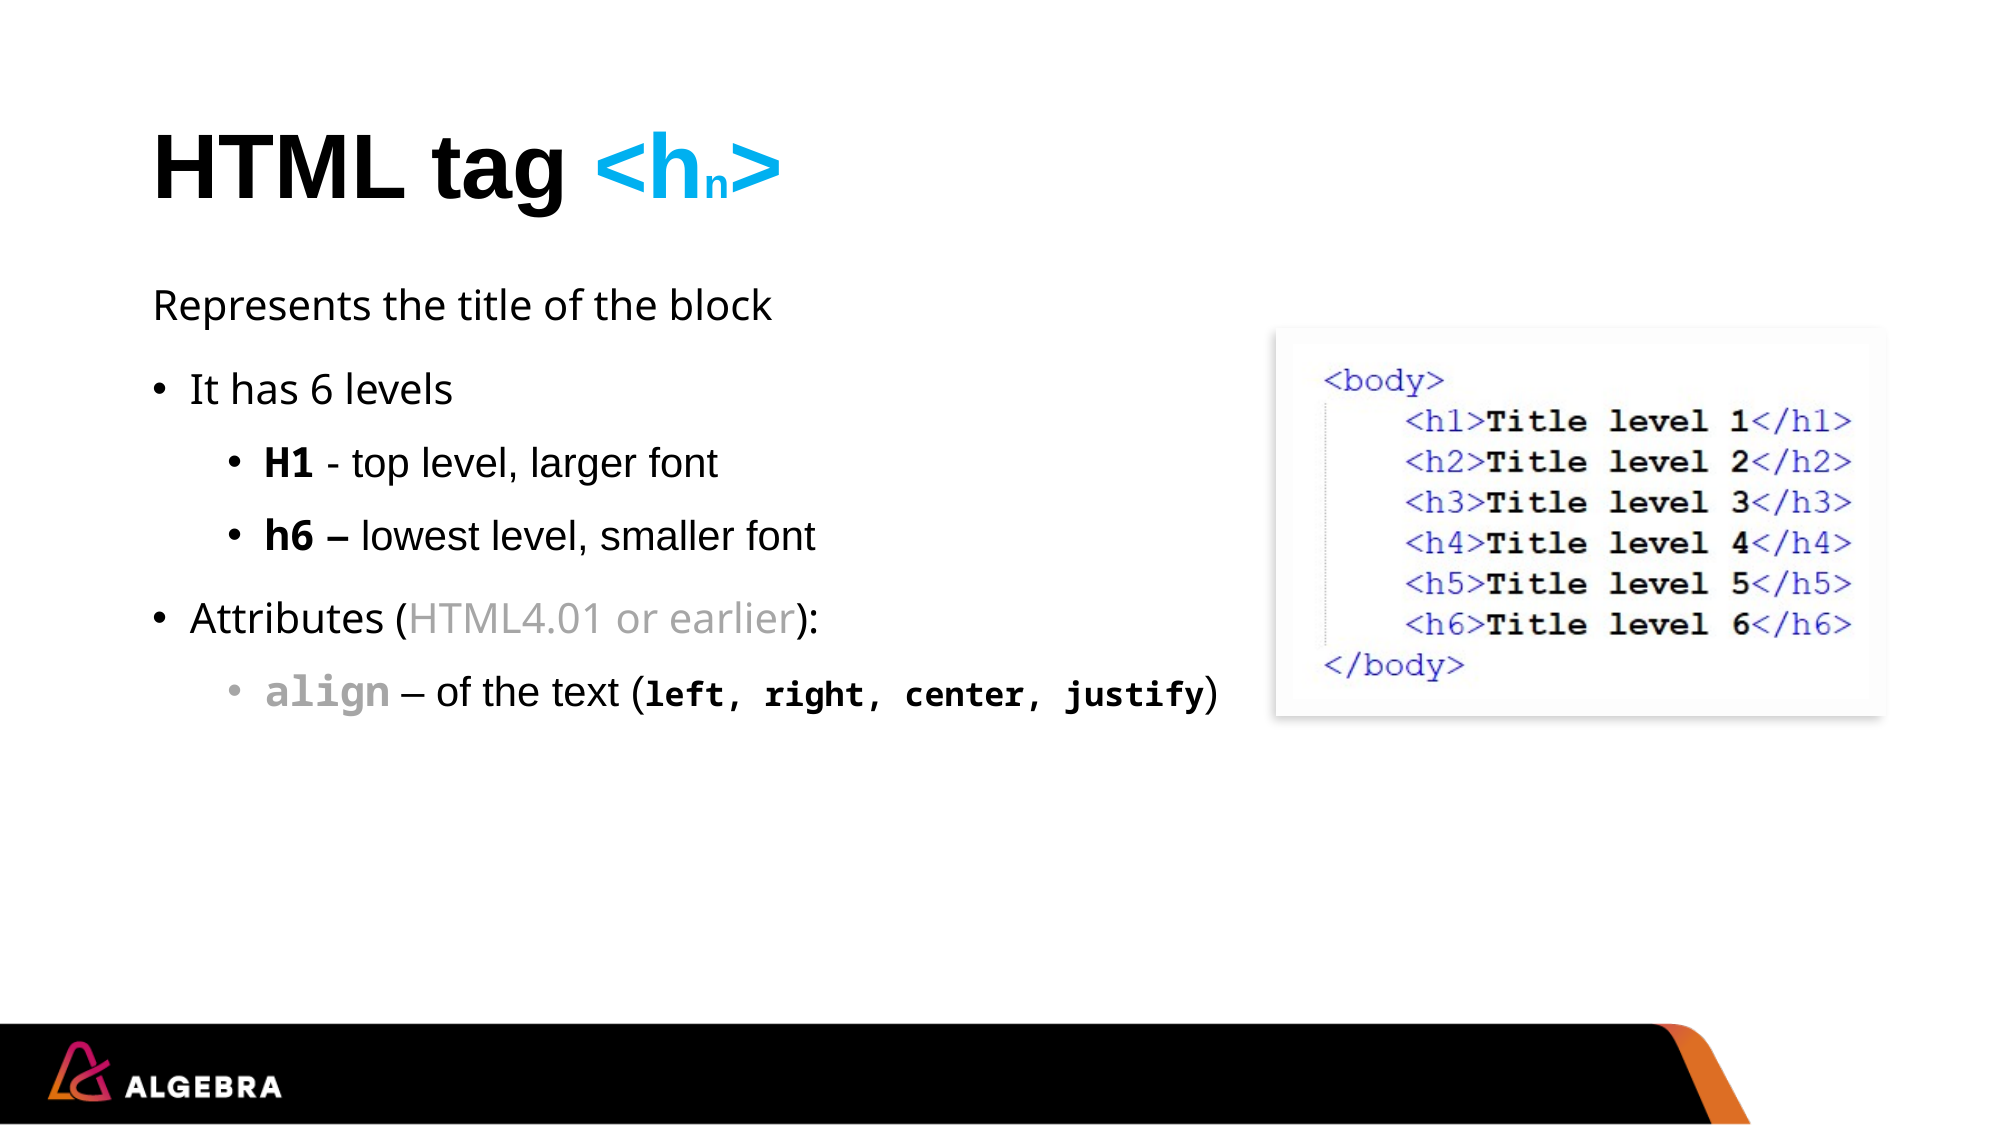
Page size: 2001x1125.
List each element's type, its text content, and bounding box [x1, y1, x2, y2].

picture [0, 1023, 1958, 1125]
title HTML tag <hn> [137, 59, 1863, 277]
picture [1292, 344, 1870, 699]
list Represents the title of the block It has 6 levels H1 - top level, larger font h6 – lowest level, smaller font Attributes (HTML4.01 or earlier): align – of the text (left, right, center, justify) [137, 277, 1863, 992]
